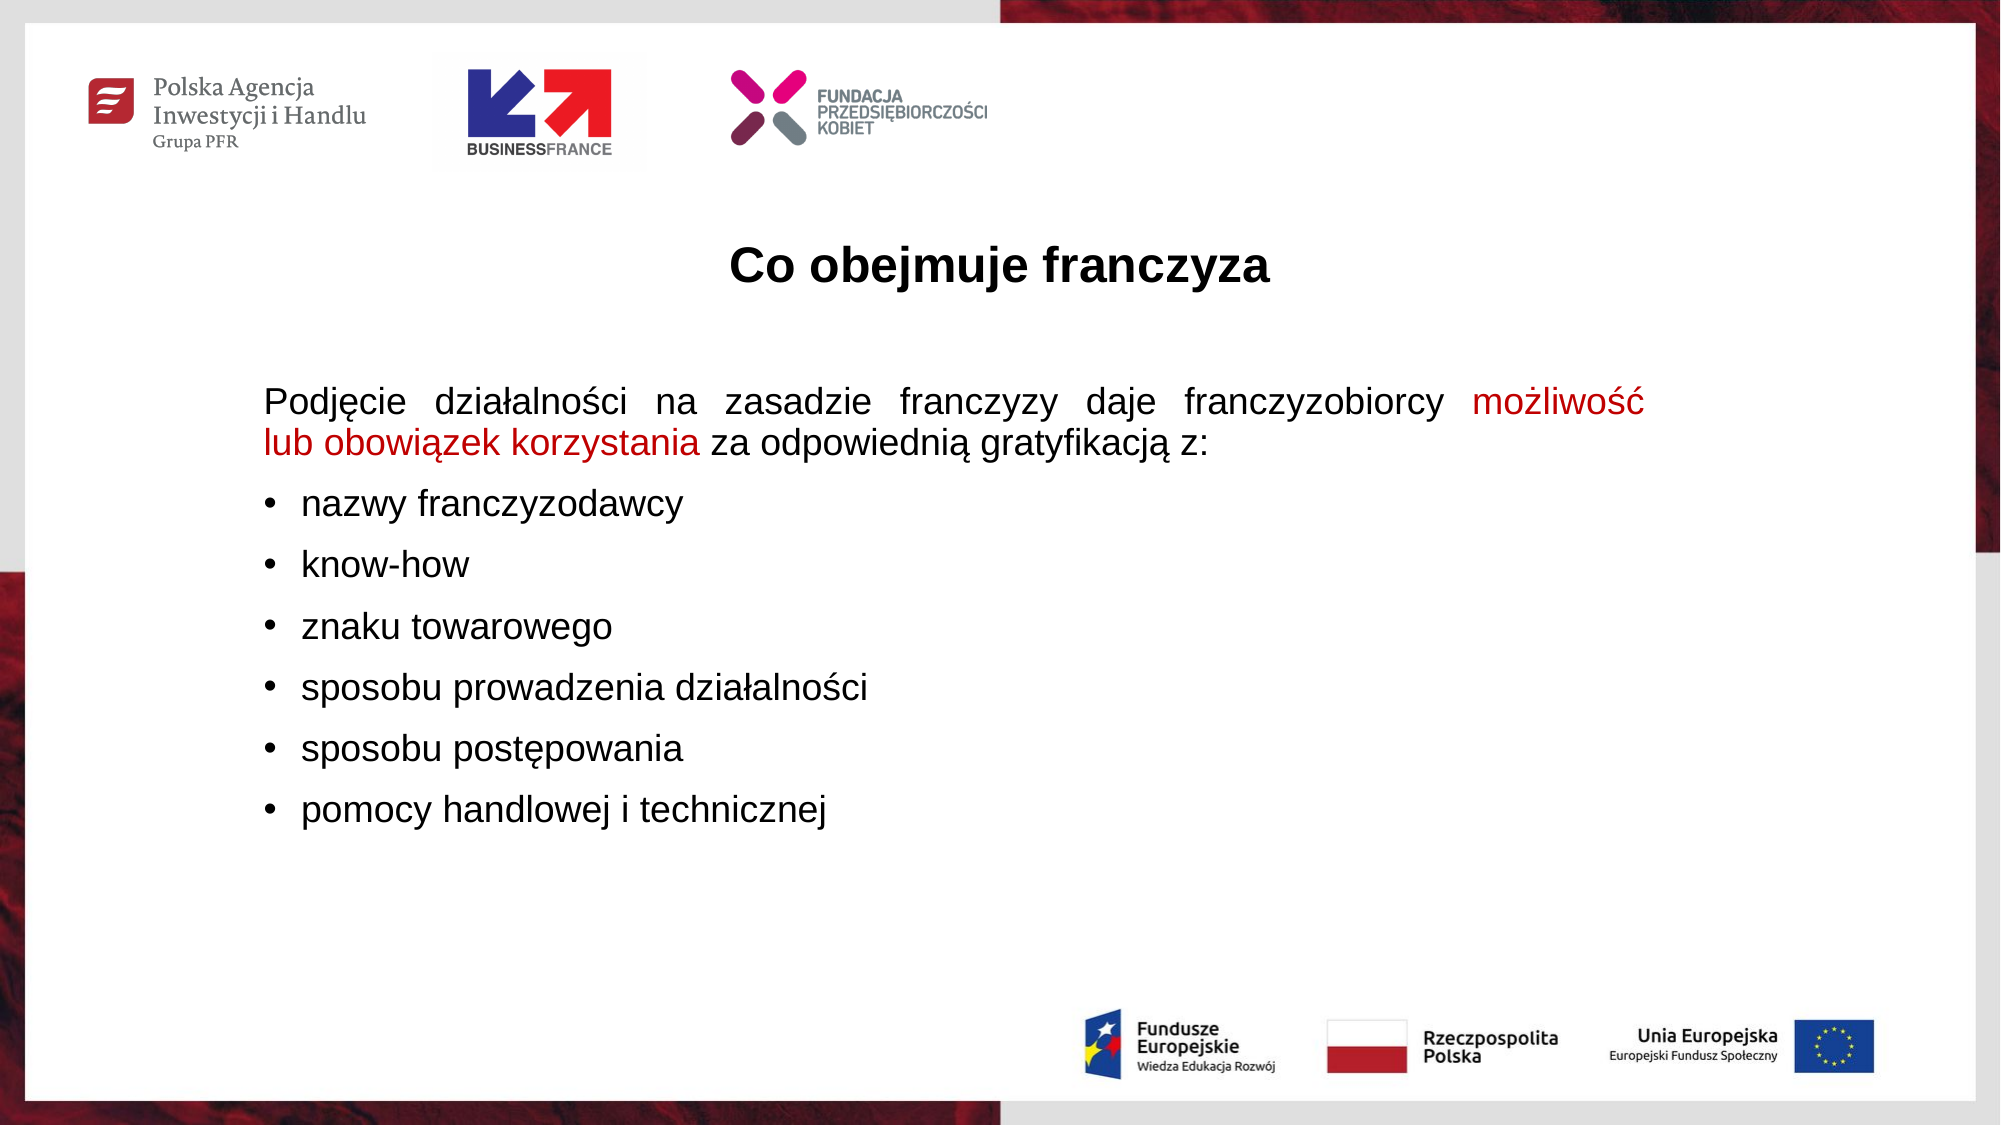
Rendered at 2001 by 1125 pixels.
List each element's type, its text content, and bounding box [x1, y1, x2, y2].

list Podjęcie działalności na zasadzie franczyzy daje franczyzobiorcy możliwość lub obowiązek korzystania za odpowiednią gratyfikacją z: nazwy franczyzodawcy know-how znaku towarowego sposobu prowadzenia działalności sposobu postępowania pomocy handlowej i technicznej [248, 374, 1688, 1089]
picture [0, 0, 2001, 1125]
title Co obejmuje franczyza [137, 157, 1863, 375]
